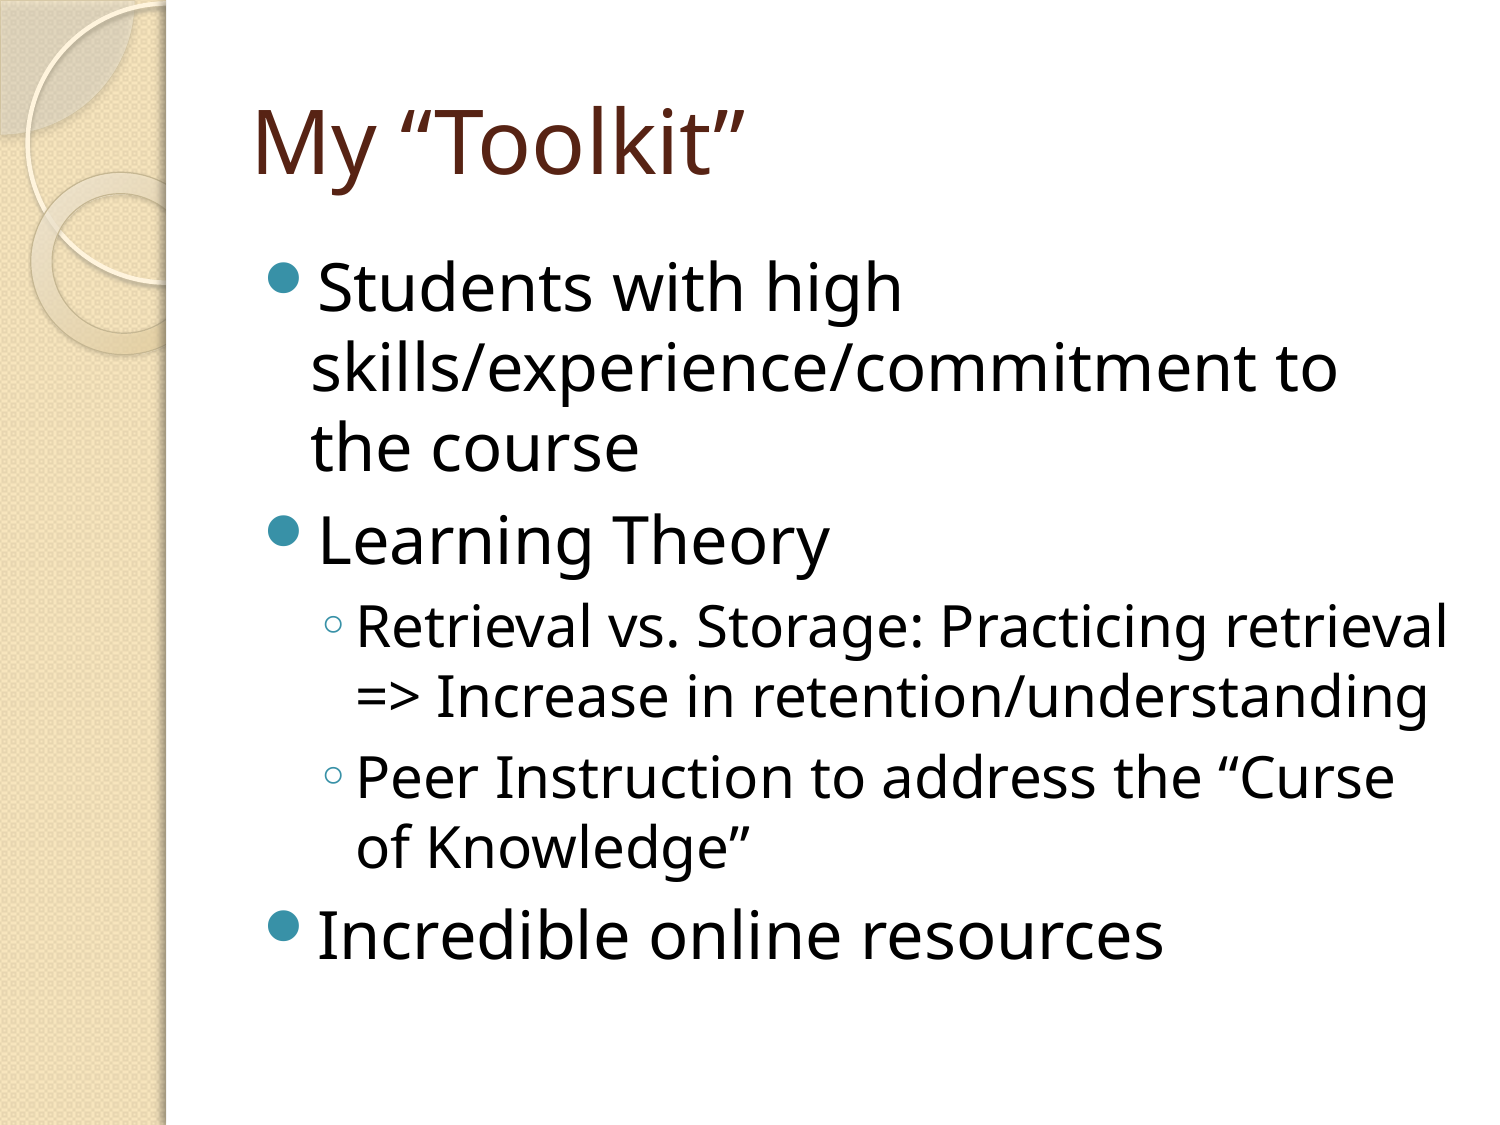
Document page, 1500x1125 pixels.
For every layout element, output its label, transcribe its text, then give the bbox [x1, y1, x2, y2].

list Students with high skills/experience/commitment to the course Learning Theory Retrieval vs. Storage: Practicing retrieval => Increase in retention/understanding Peer Instruction to address the “Curse of Knowledge” Incredible online resources [235, 237, 1466, 1025]
title My “Toolkit” [235, 45, 1466, 233]
